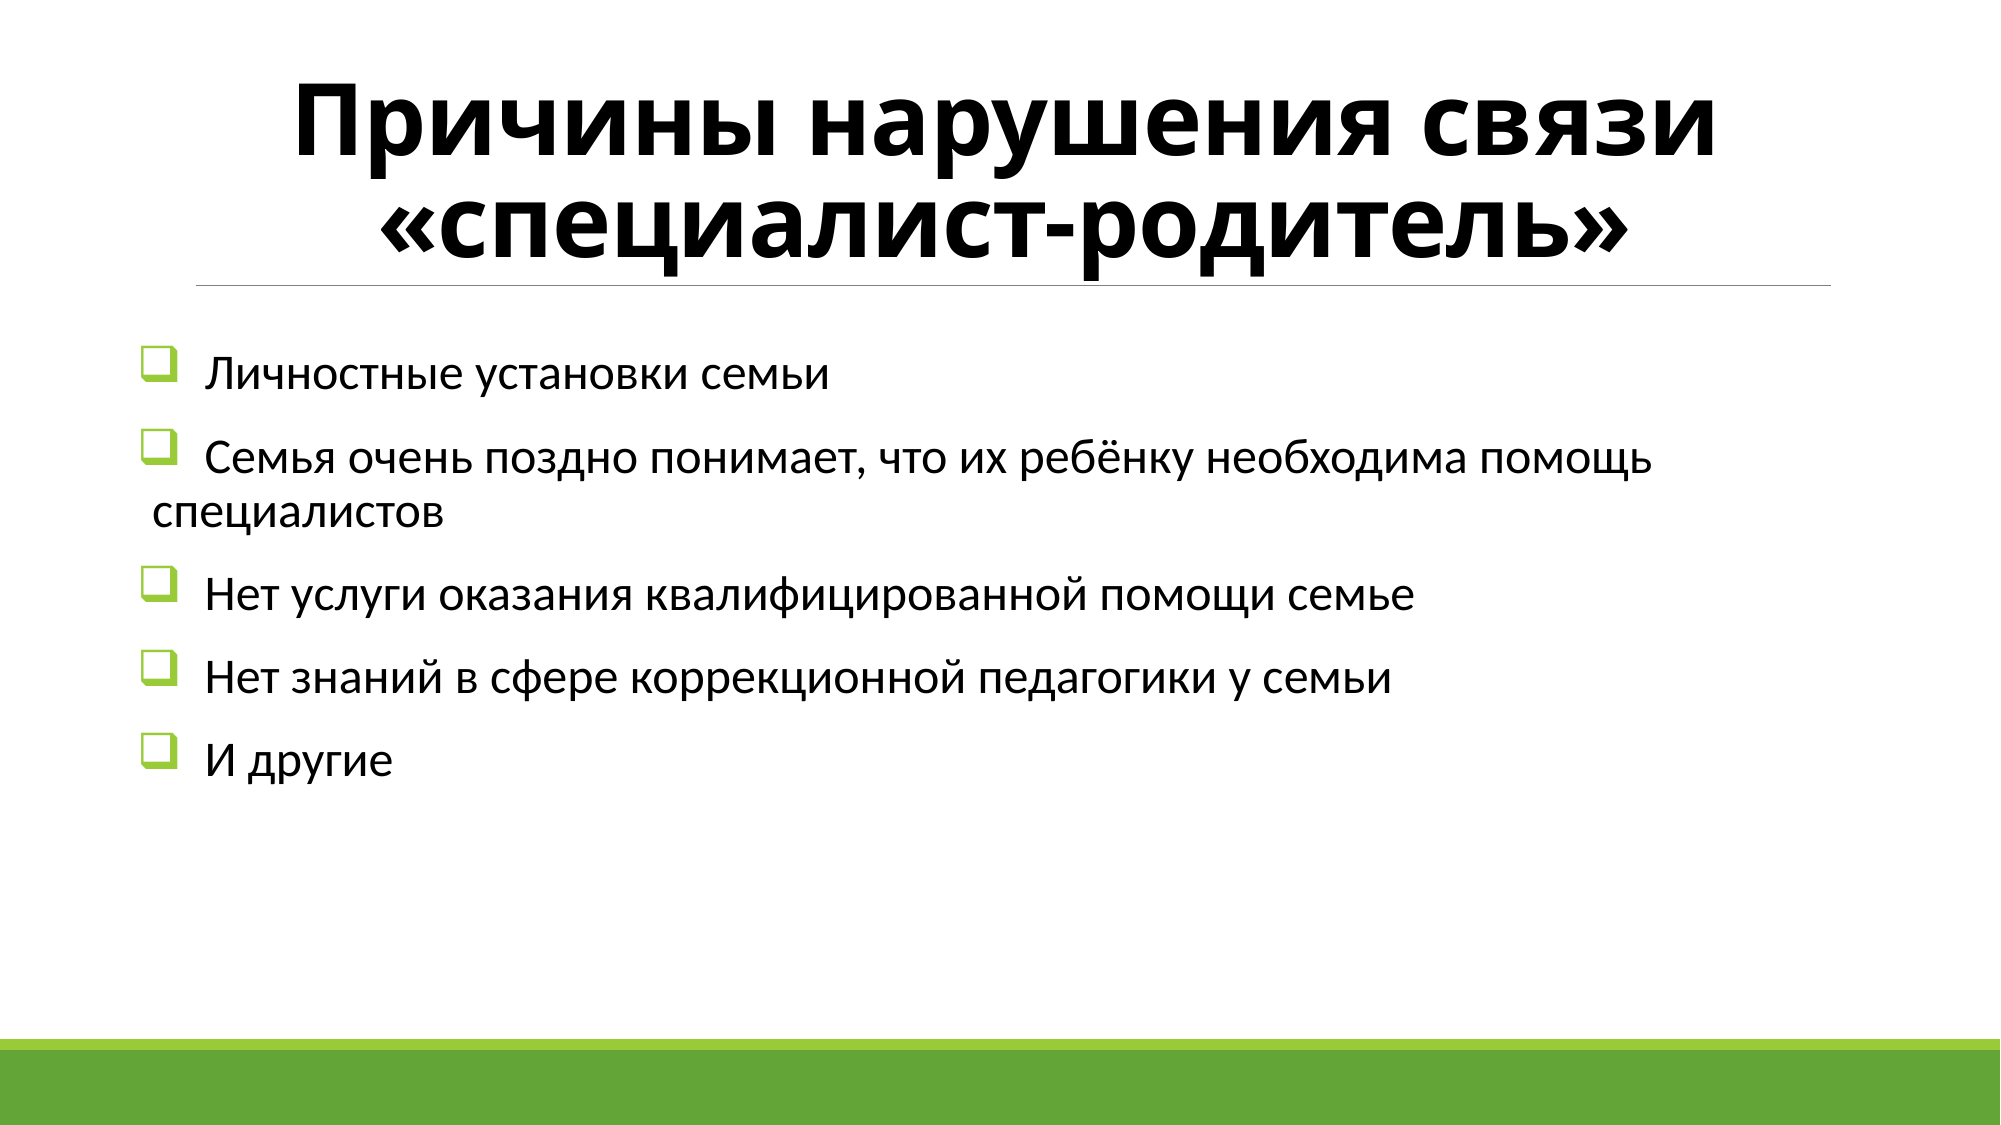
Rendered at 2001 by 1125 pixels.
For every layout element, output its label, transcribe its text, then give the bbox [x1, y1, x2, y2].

title Причины нарушения связи «специалист-родитель» [180, 47, 1830, 285]
list Личностные установки семьи Семья очень поздно понимает, что их ребёнку необходима помощь специалистов Нет услуги оказания квалифицированной помощи семье Нет знаний в сфере коррекционной педагогики у семьи И другие [137, 339, 1788, 1000]
